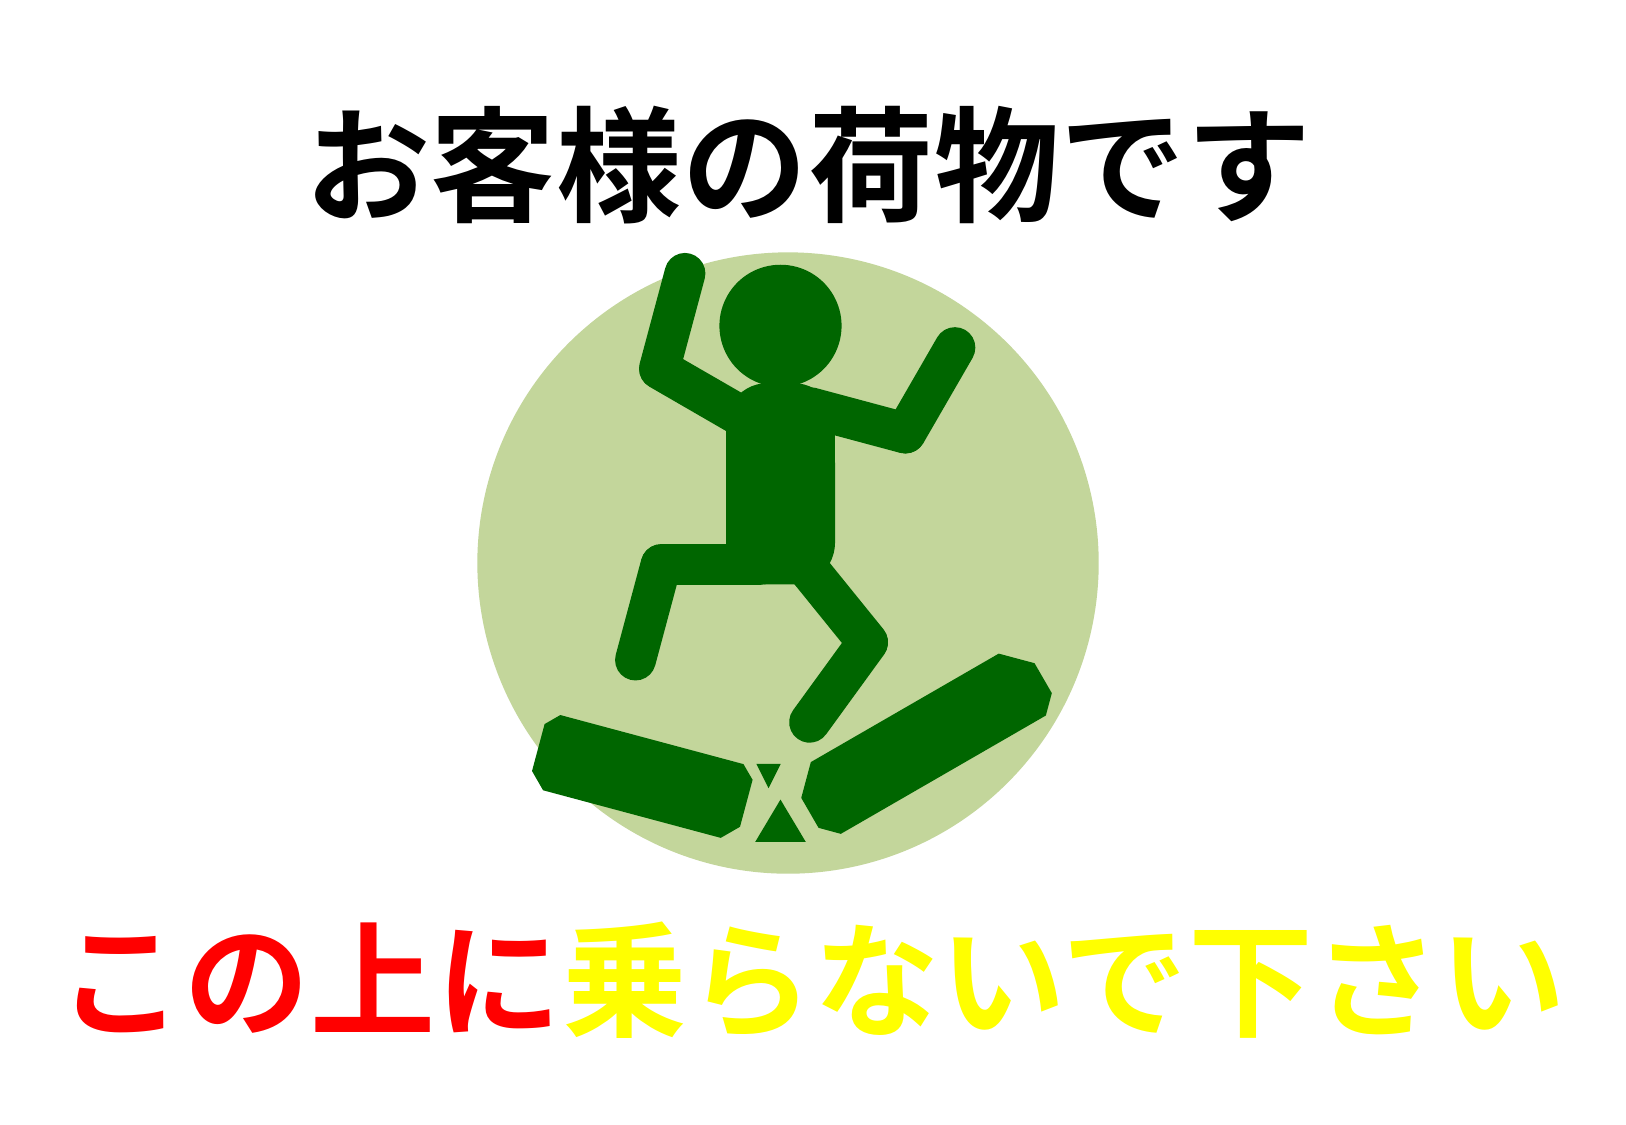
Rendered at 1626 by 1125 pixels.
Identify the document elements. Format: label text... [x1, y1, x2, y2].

text_box お客様の荷物です [0, 80, 1625, 246]
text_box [477, 252, 1099, 874]
text_box この上に乗らないで下さい [0, 895, 1625, 1060]
